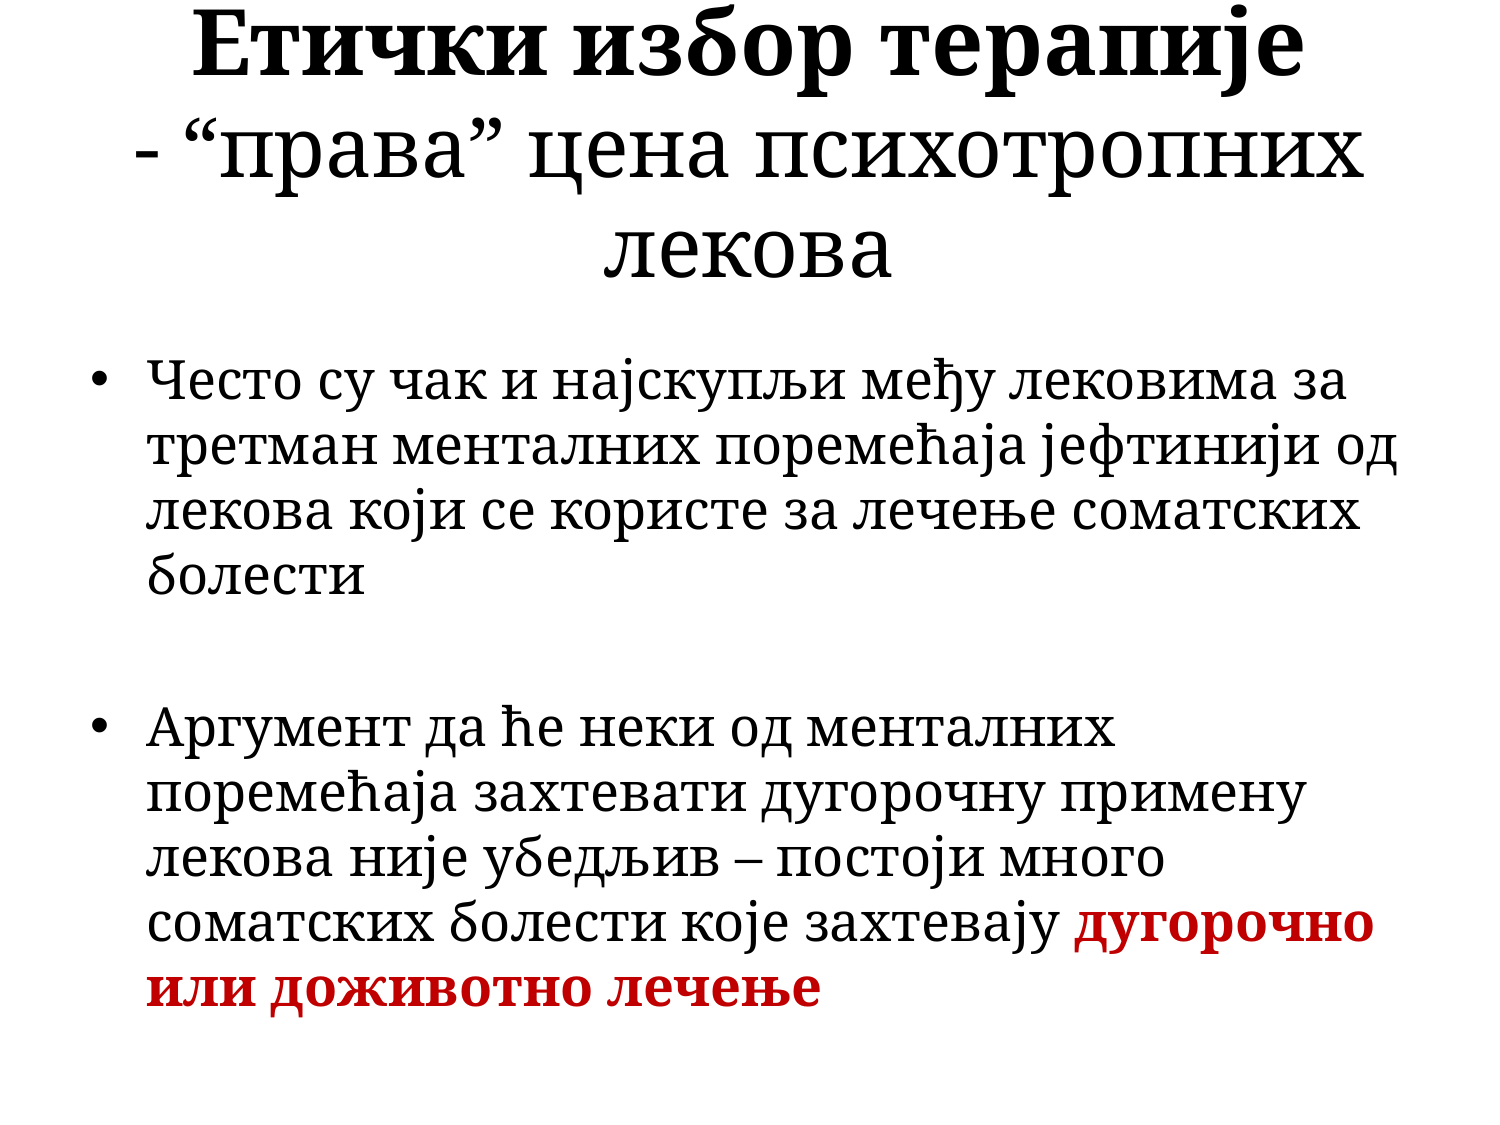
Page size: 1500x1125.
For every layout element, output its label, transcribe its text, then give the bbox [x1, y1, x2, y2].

list Често су чак и најскупљи међу лековима за третман менталних поремећаја јефтинији од лекова који се користе за лечење соматских болести Аргумент да ће неки од менталних поремећаја захтевати дугорочну примену лекова није убедљив – постоји много соматских болести које захтевају дугорочно или доживотно лечење [74, 262, 1426, 1006]
title Етички избор терапије - “права” цена психотропних лекова [74, 44, 1426, 233]
